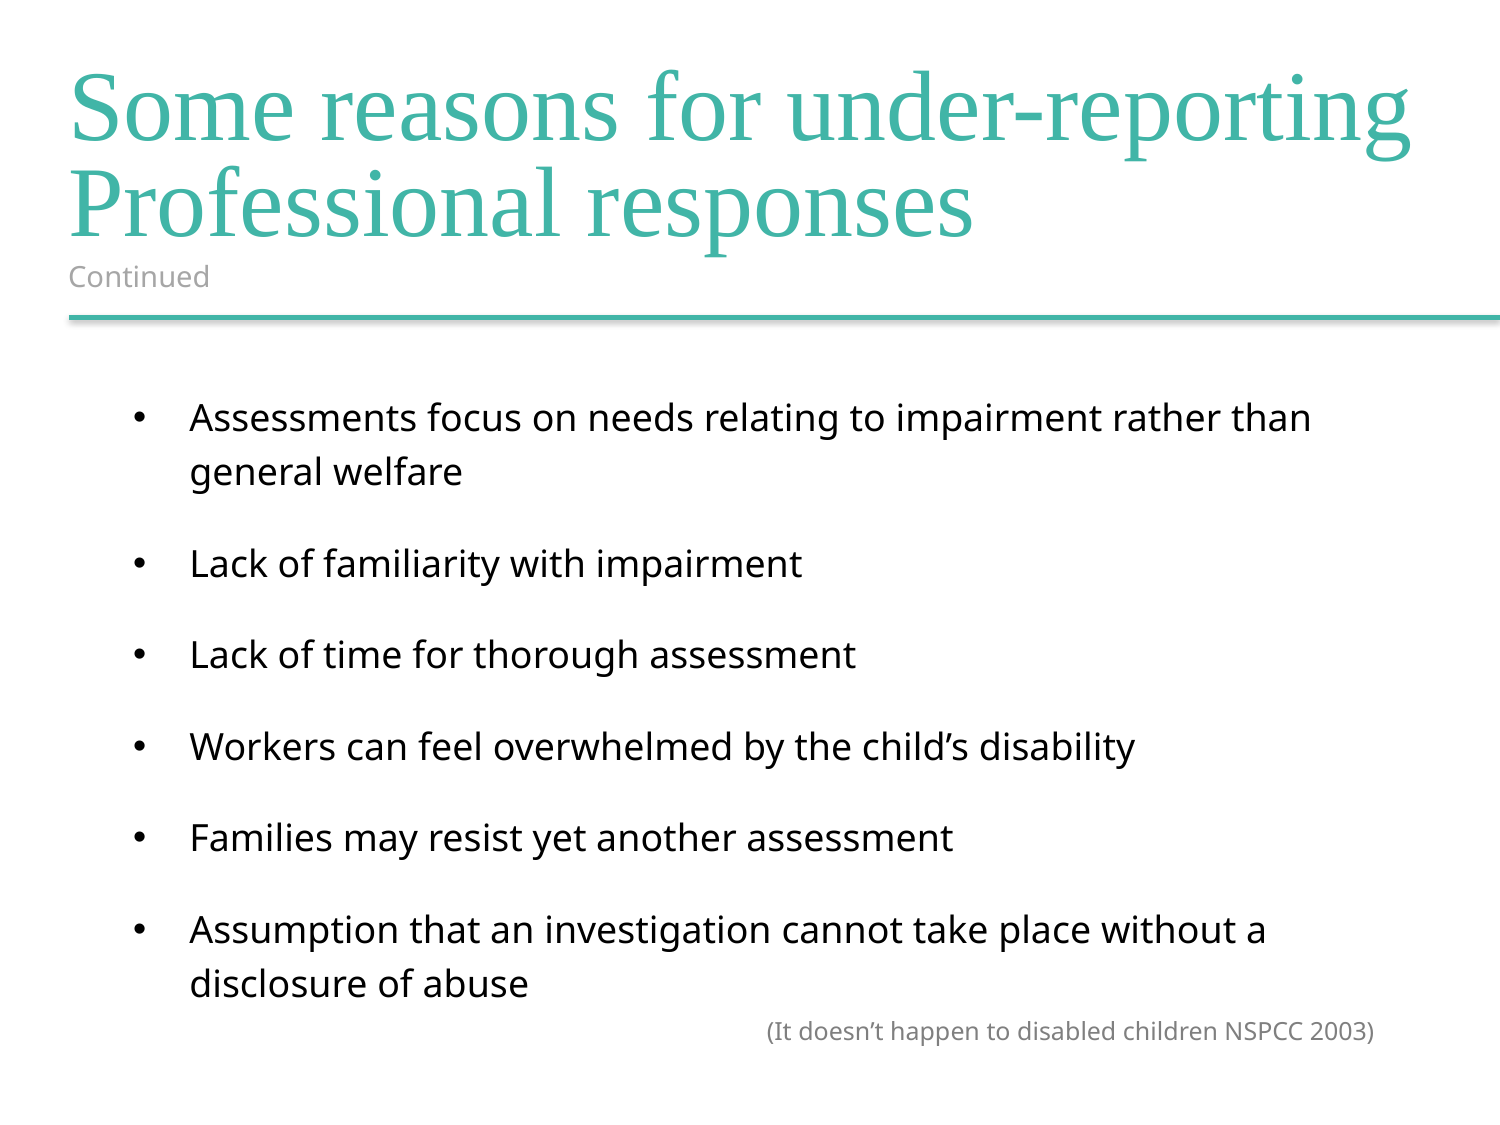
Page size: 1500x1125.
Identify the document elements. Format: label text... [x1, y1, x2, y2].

text_box Some reasons for under-reporting Professional responses [53, 15, 1449, 304]
list Assessments focus on needs relating to impairment rather than general welfare Lack of familiarity with impairment Lack of time for thorough assessment Workers can feel overwhelmed by the child’s disability Families may resist yet another assessment Assumption that an investigation cannot take place without a disclosure of abuse (It doesn’t happen to disabled children NSPCC 2003) [118, 377, 1391, 994]
text_box Continued [53, 250, 1104, 328]
